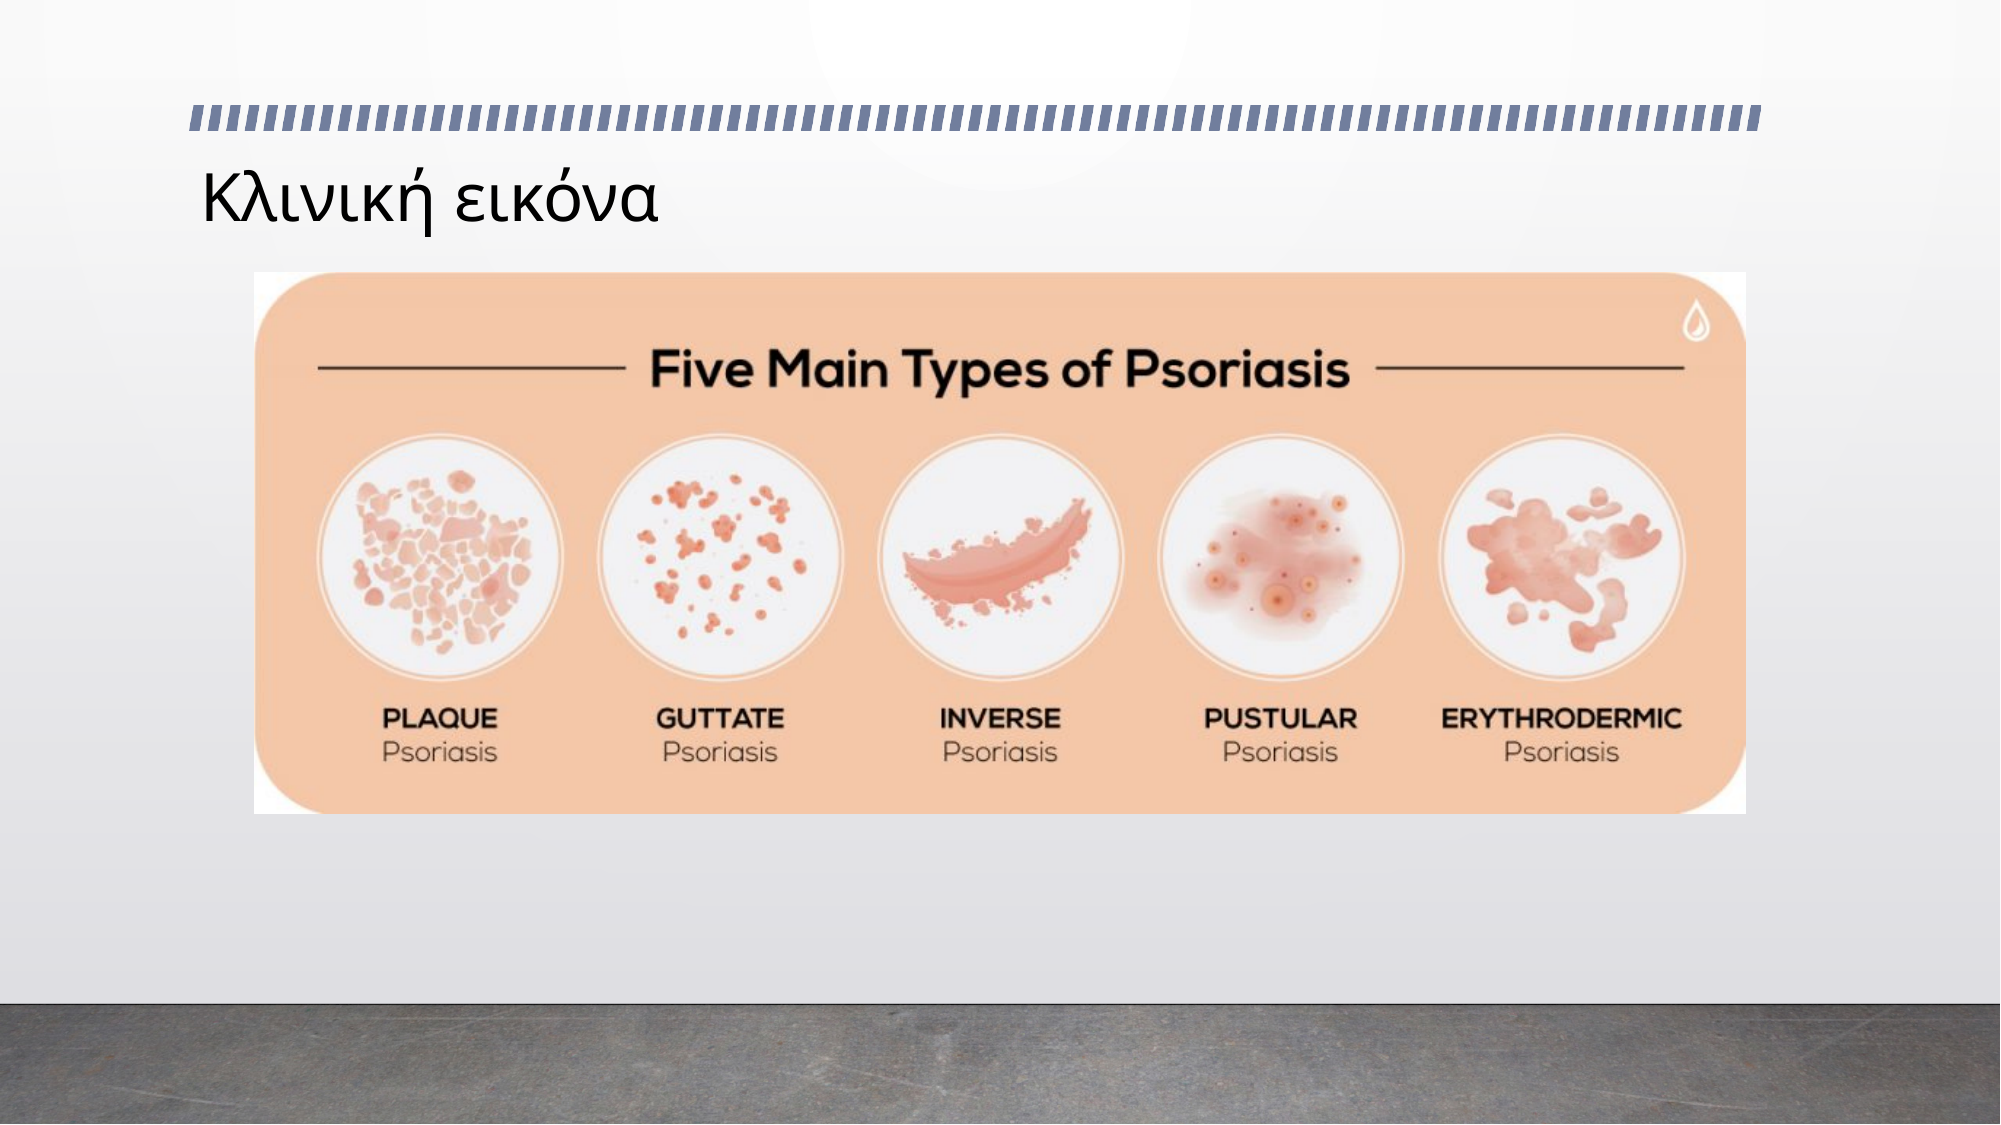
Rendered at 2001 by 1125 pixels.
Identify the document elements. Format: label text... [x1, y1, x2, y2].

title Κλινική εικόνα [185, 156, 1761, 329]
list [254, 272, 1746, 814]
picture [0, 1004, 2000, 1124]
